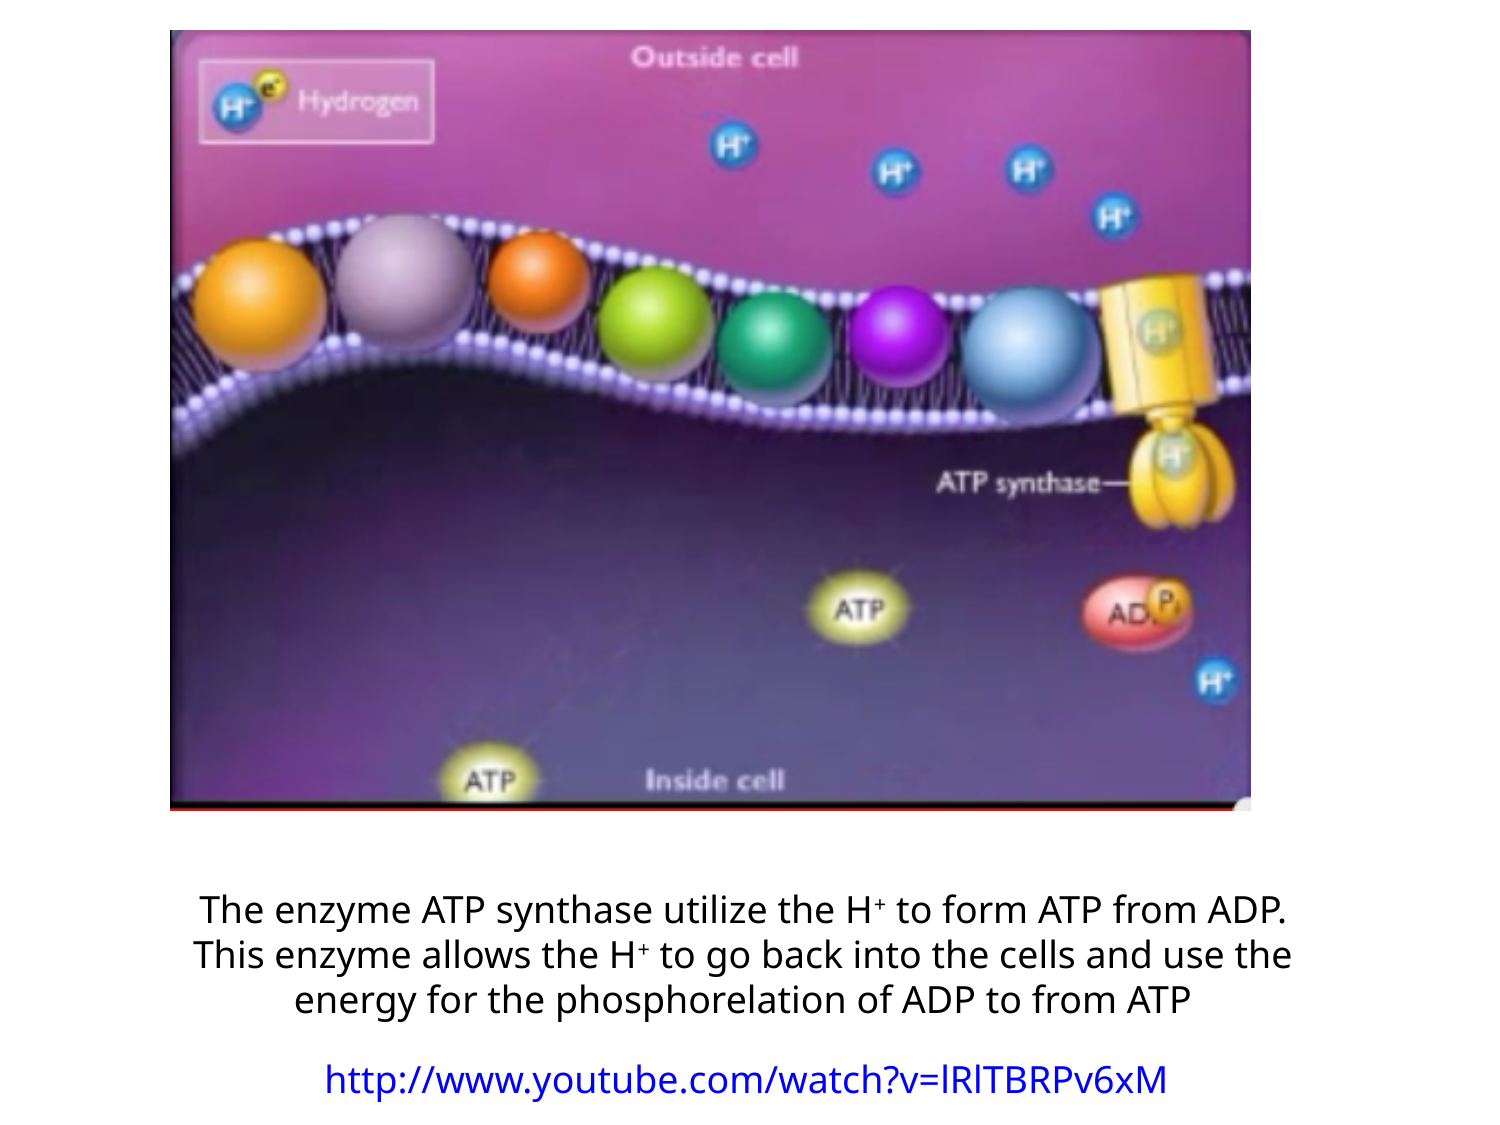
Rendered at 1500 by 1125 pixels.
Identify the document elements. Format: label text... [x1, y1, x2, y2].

text_box http://www.youtube.com/watch?v=lRlTBRPv6xM [309, 1049, 1184, 1109]
text_box The enzyme ATP synthase utilize the H+ to form ATP from ADP. This enzyme allows the H+ to go back into the cells and use the energy for the phosphorelation of ADP to from ATP [147, 878, 1339, 1029]
picture [170, 30, 1251, 811]
